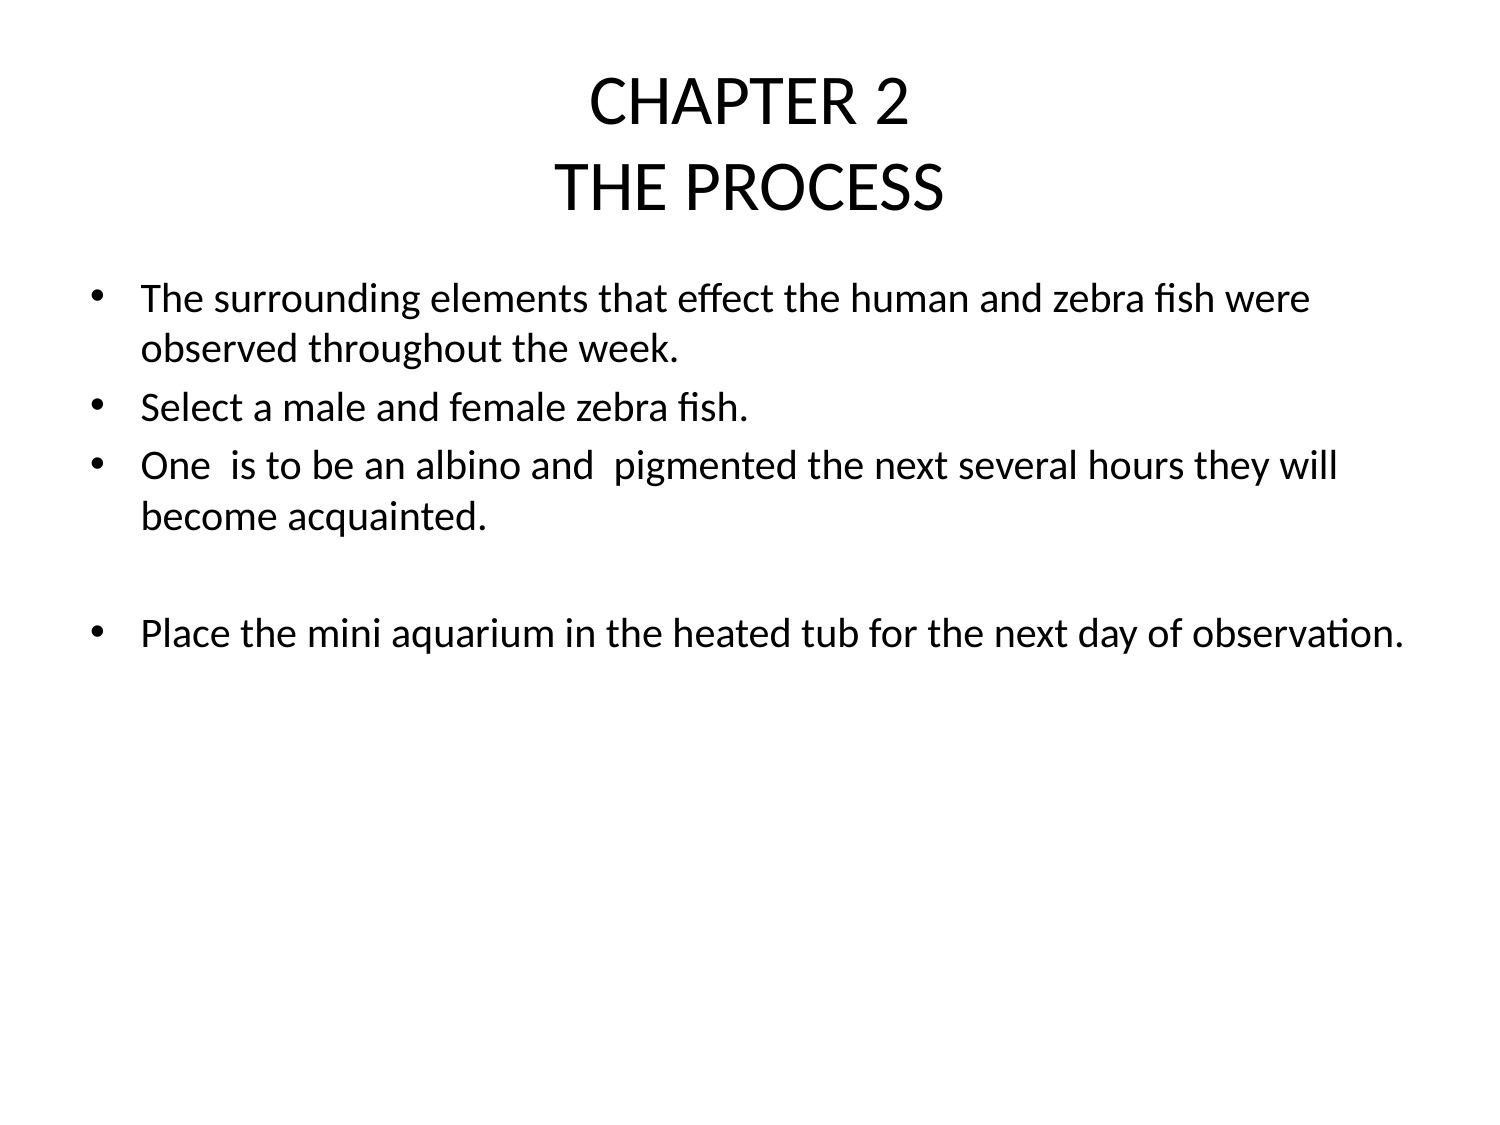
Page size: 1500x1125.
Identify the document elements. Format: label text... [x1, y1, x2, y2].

title CHAPTER 2 THE PROCESS [75, 45, 1425, 233]
list The surrounding elements that effect the human and zebra fish were observed throughout the week. Select a male and female zebra fish. One is to be an albino and pigmented the next several hours they will become acquainted. Place the mini aquarium in the heated tub for the next day of observation. [75, 262, 1425, 1005]
